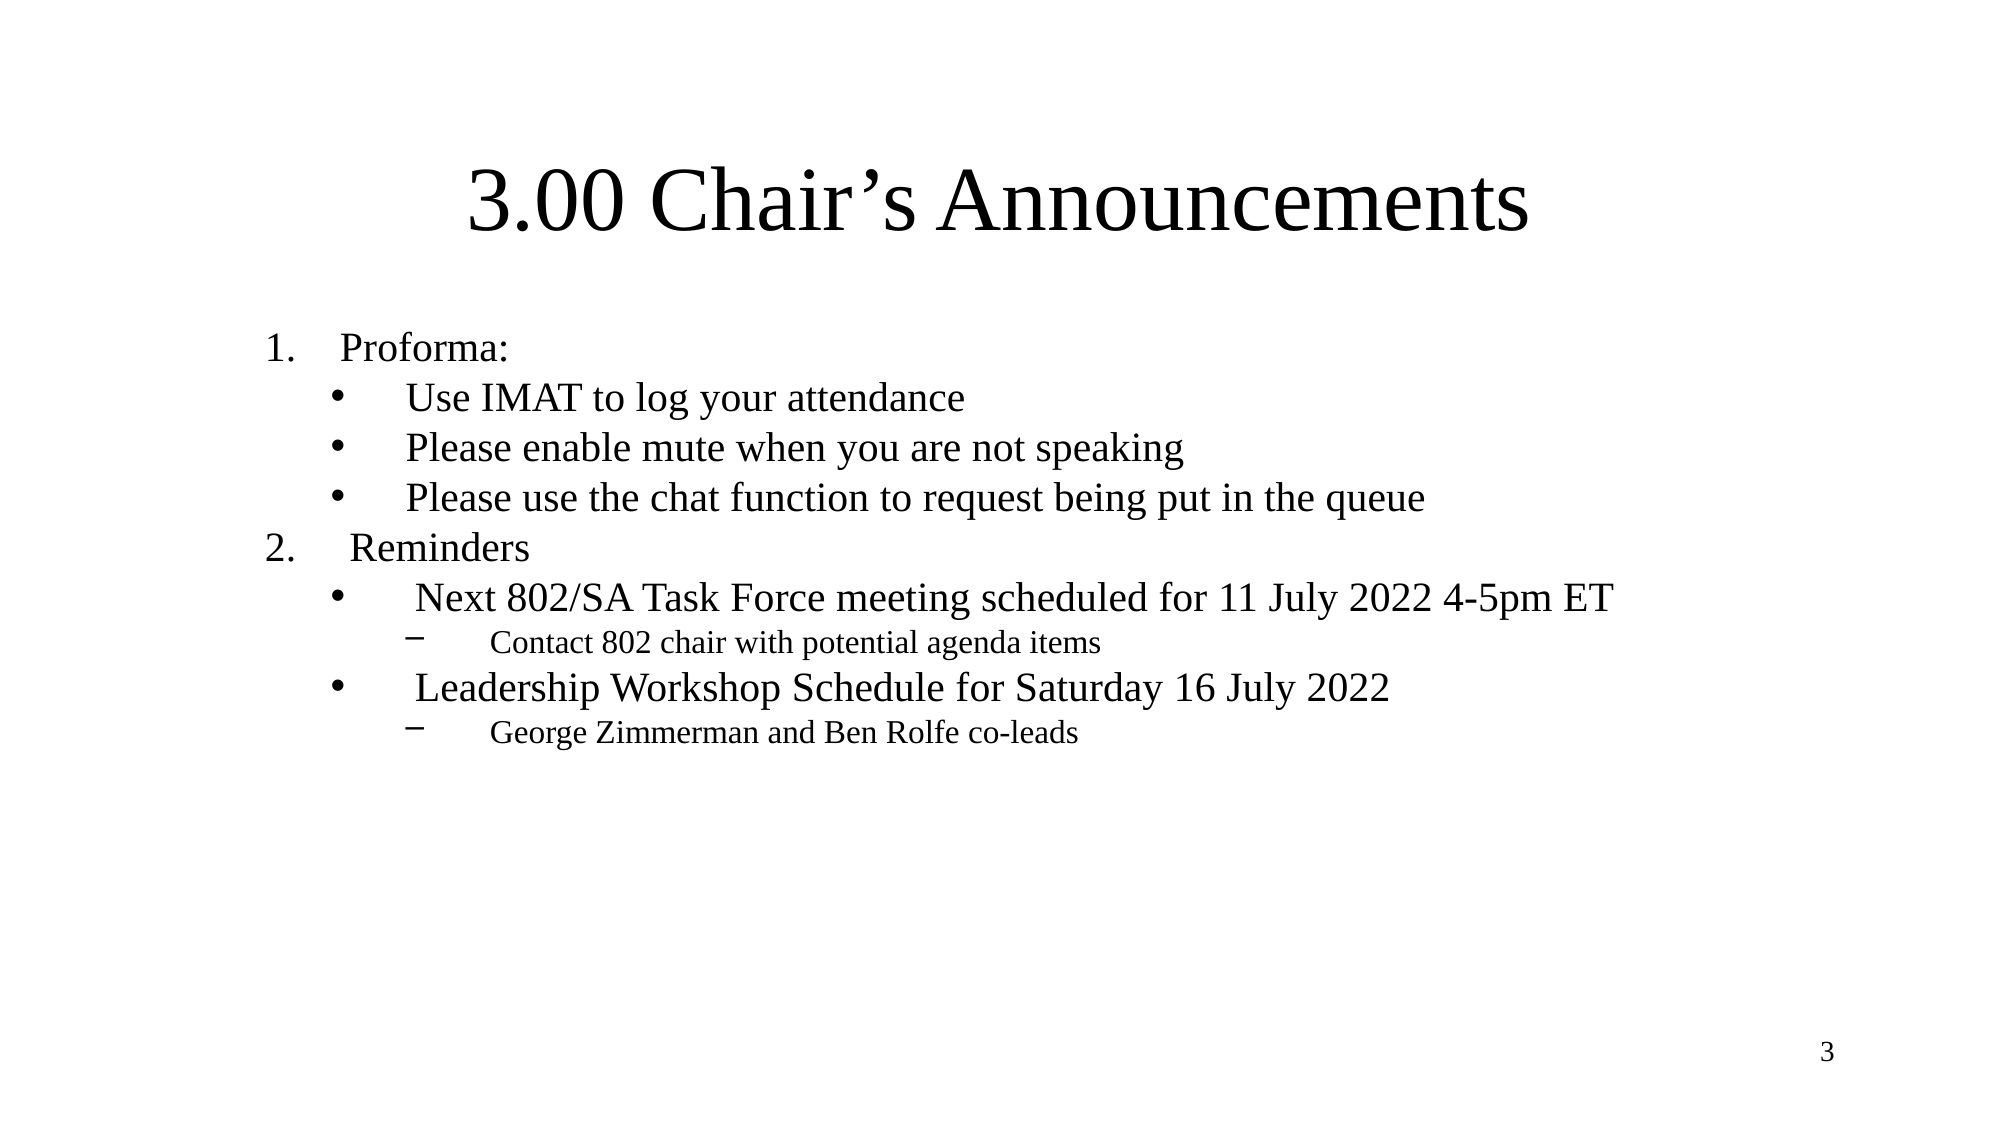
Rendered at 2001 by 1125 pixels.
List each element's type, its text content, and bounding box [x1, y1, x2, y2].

title 3.00 Chair’s Announcements [149, 99, 1851, 288]
list Proforma: Use IMAT to log your attendance Please enable mute when you are not speaking Please use the chat function to request being put in the queue Reminders Next 802/SA Task Force meeting scheduled for 11 July 2022 4-5pm ET Contact 802 chair with potential agenda items Leadership Workshop Schedule for Saturday 16 July 2022 George Zimmerman and Ben Rolfe co-leads [174, 312, 1901, 988]
slide_number 3 [1433, 1024, 1851, 1101]
